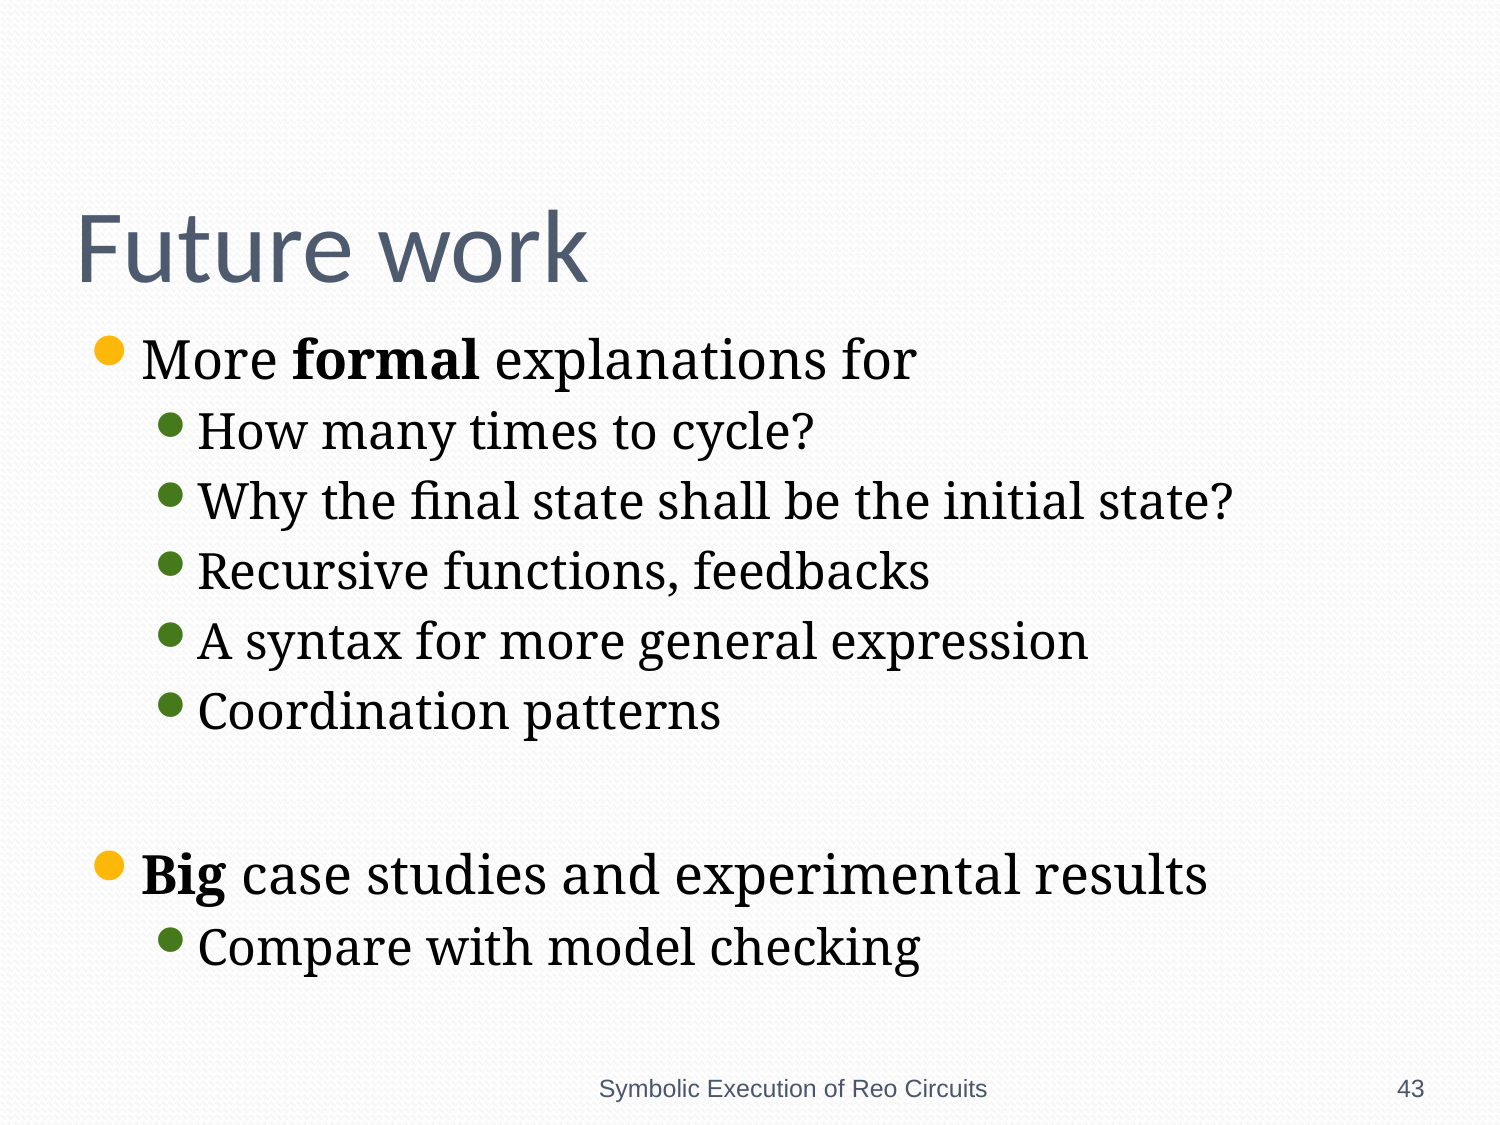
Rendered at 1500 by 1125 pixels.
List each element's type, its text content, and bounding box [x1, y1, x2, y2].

list More formal explanations for How many times to cycle? Why the final state shall be the initial state? Recursive functions, feedbacks A syntax for more general expression Coordination patterns Big case studies and experimental results Compare with model checking [74, 317, 1426, 1038]
title Future work [74, 115, 1426, 304]
footer Symbolic Execution of Reo Circuits [437, 1042, 1150, 1103]
slide_number 43 [1299, 1042, 1425, 1103]
